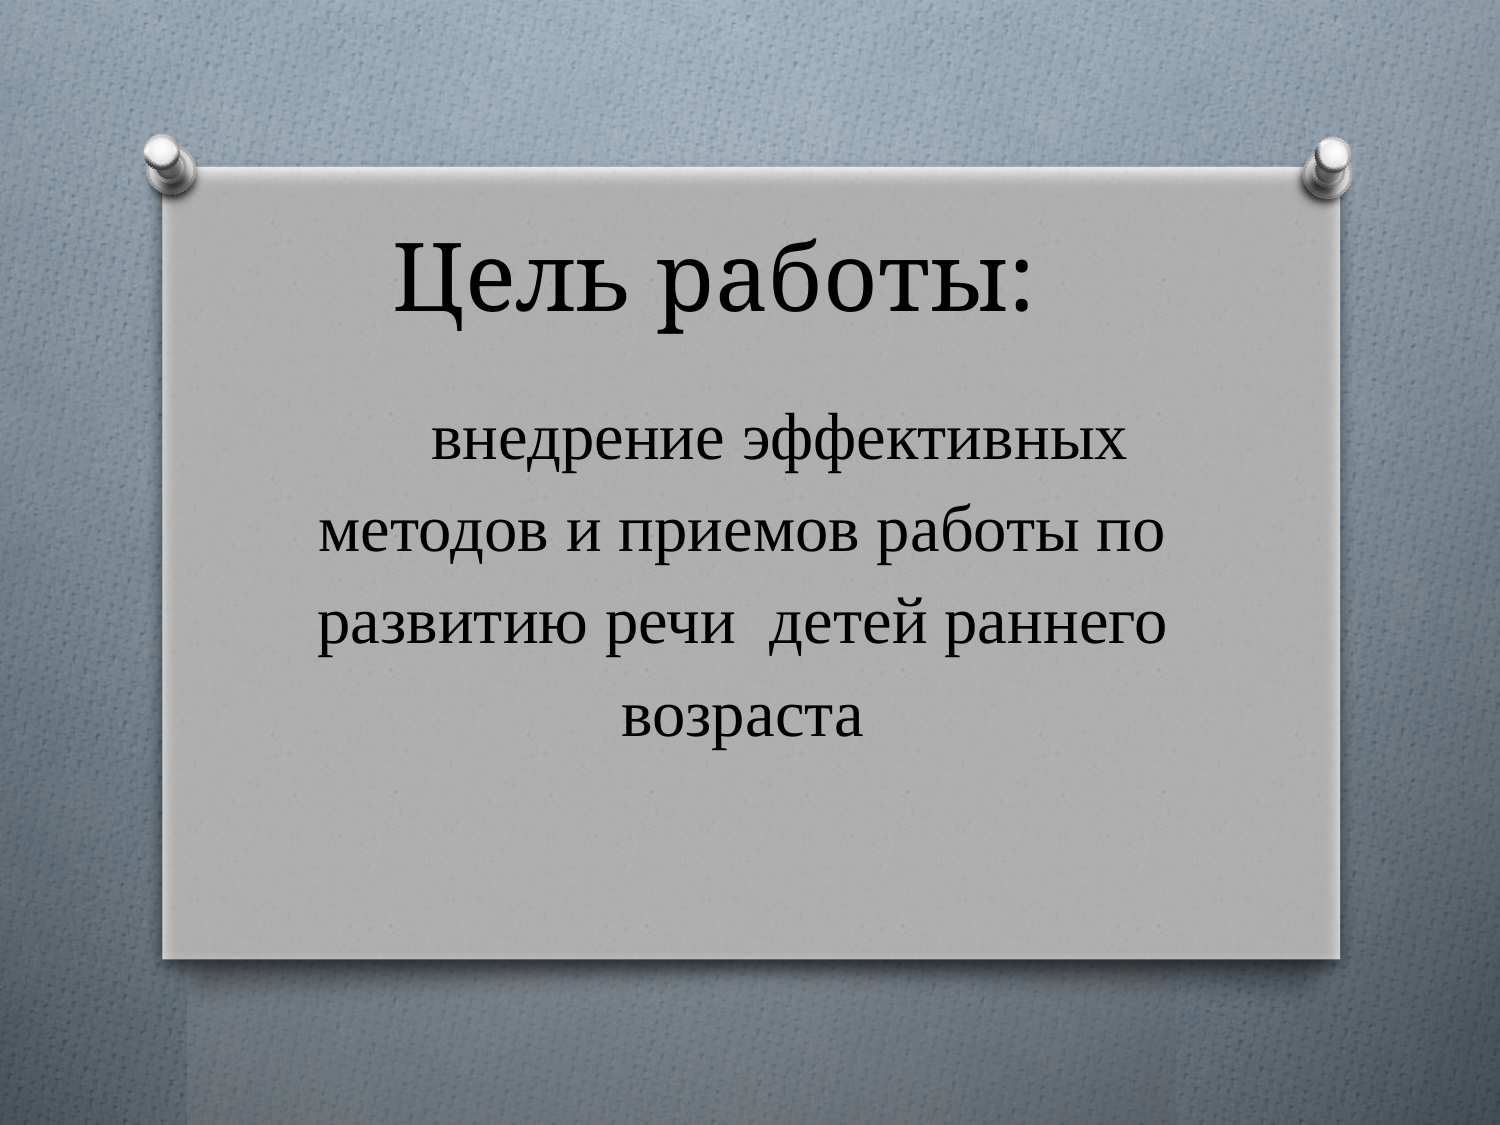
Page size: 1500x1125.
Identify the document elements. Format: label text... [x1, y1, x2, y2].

title Цель работы: [265, 208, 1164, 338]
subtitle внедрение эффективных методов и приемов работы по развитию речи детей раннего возраста [265, 373, 1221, 863]
picture [1274, 109, 1396, 230]
picture [112, 100, 235, 224]
